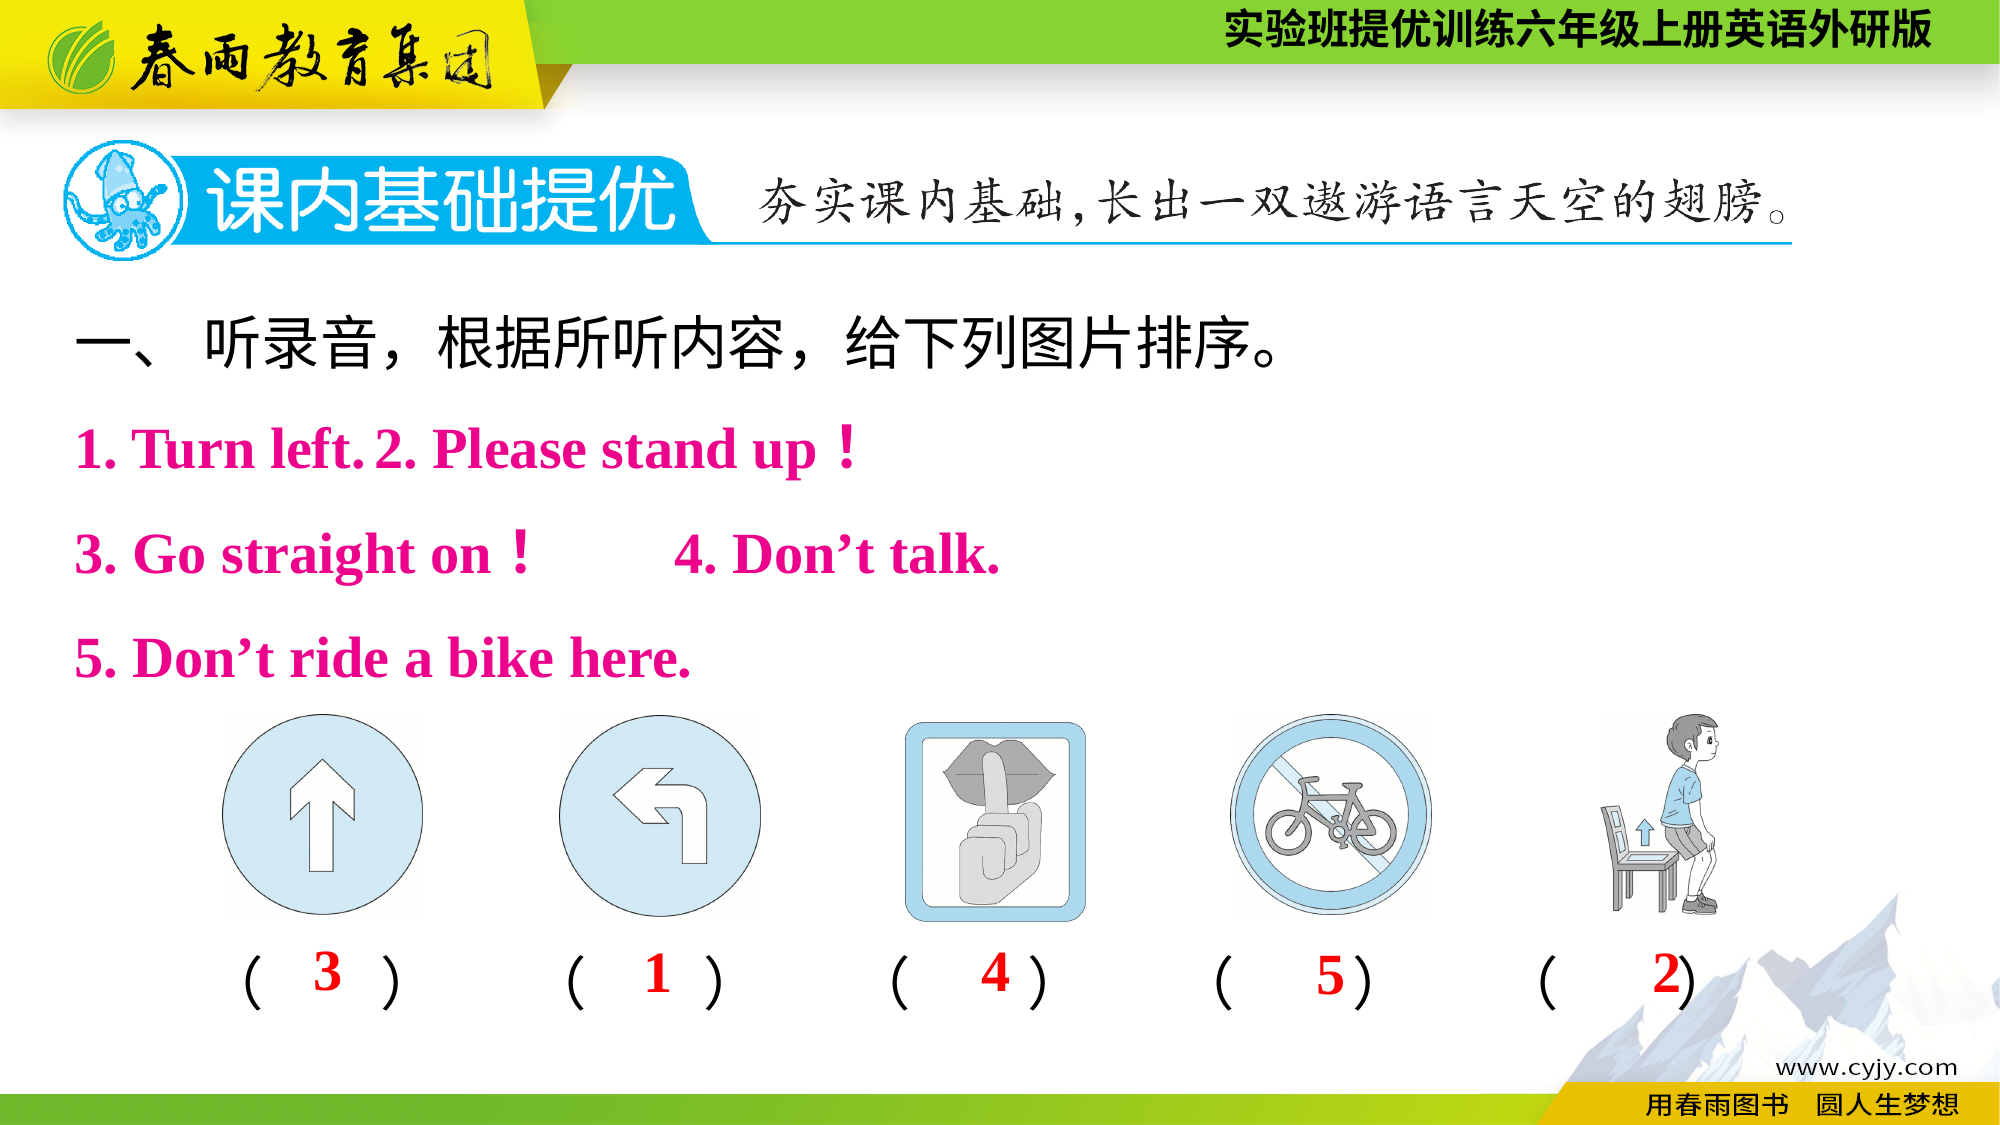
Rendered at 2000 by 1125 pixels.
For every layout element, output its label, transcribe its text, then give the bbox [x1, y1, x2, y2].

text_box 2 [1638, 927, 1725, 1012]
list 一、 听录音，根据所听内容，给下列图片排序。 [59, 263, 1944, 367]
text_box （ ） （ ） （ ） （ ） （ ） [59, 904, 1944, 1025]
text_box 5 [1301, 928, 1378, 1014]
picture [0, 0, 2000, 1125]
text_box 1. Turn left. 2. Please stand up！ 3. Go straight on！ 4. Don’t talk. 5. Don’t ride a bike here. [59, 367, 1944, 698]
text_box 1 [629, 926, 705, 1011]
text_box 3 [298, 924, 374, 1010]
text_box 4 [966, 931, 1042, 1011]
